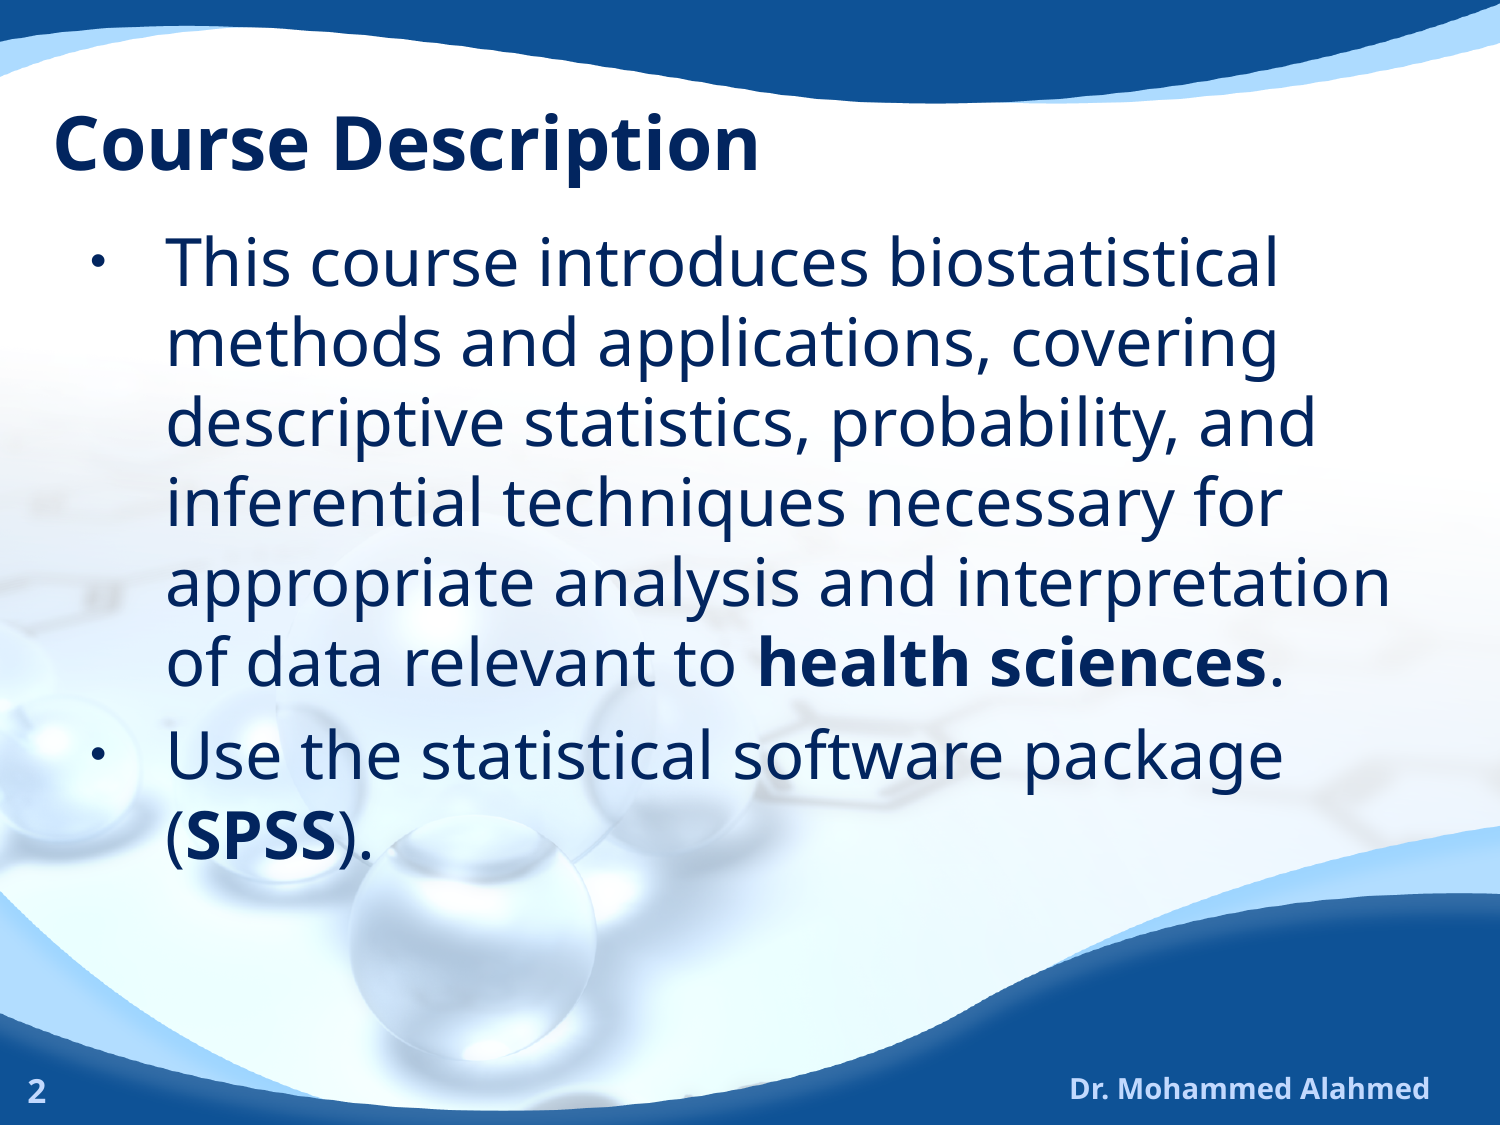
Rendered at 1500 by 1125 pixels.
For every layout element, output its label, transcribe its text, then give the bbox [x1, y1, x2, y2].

list This course introduces biostatistical methods and applications, covering descriptive statistics, probability, and inferential techniques necessary for appropriate analysis and interpretation of data relevant to health sciences. Use the statistical software package (SPSS). [75, 212, 1425, 1005]
footer Dr. Mohammed Alahmed [1012, 1062, 1488, 1123]
picture [0, 0, 1500, 1125]
title Course Description [37, 87, 1388, 193]
slide_number 2 [12, 1062, 363, 1123]
